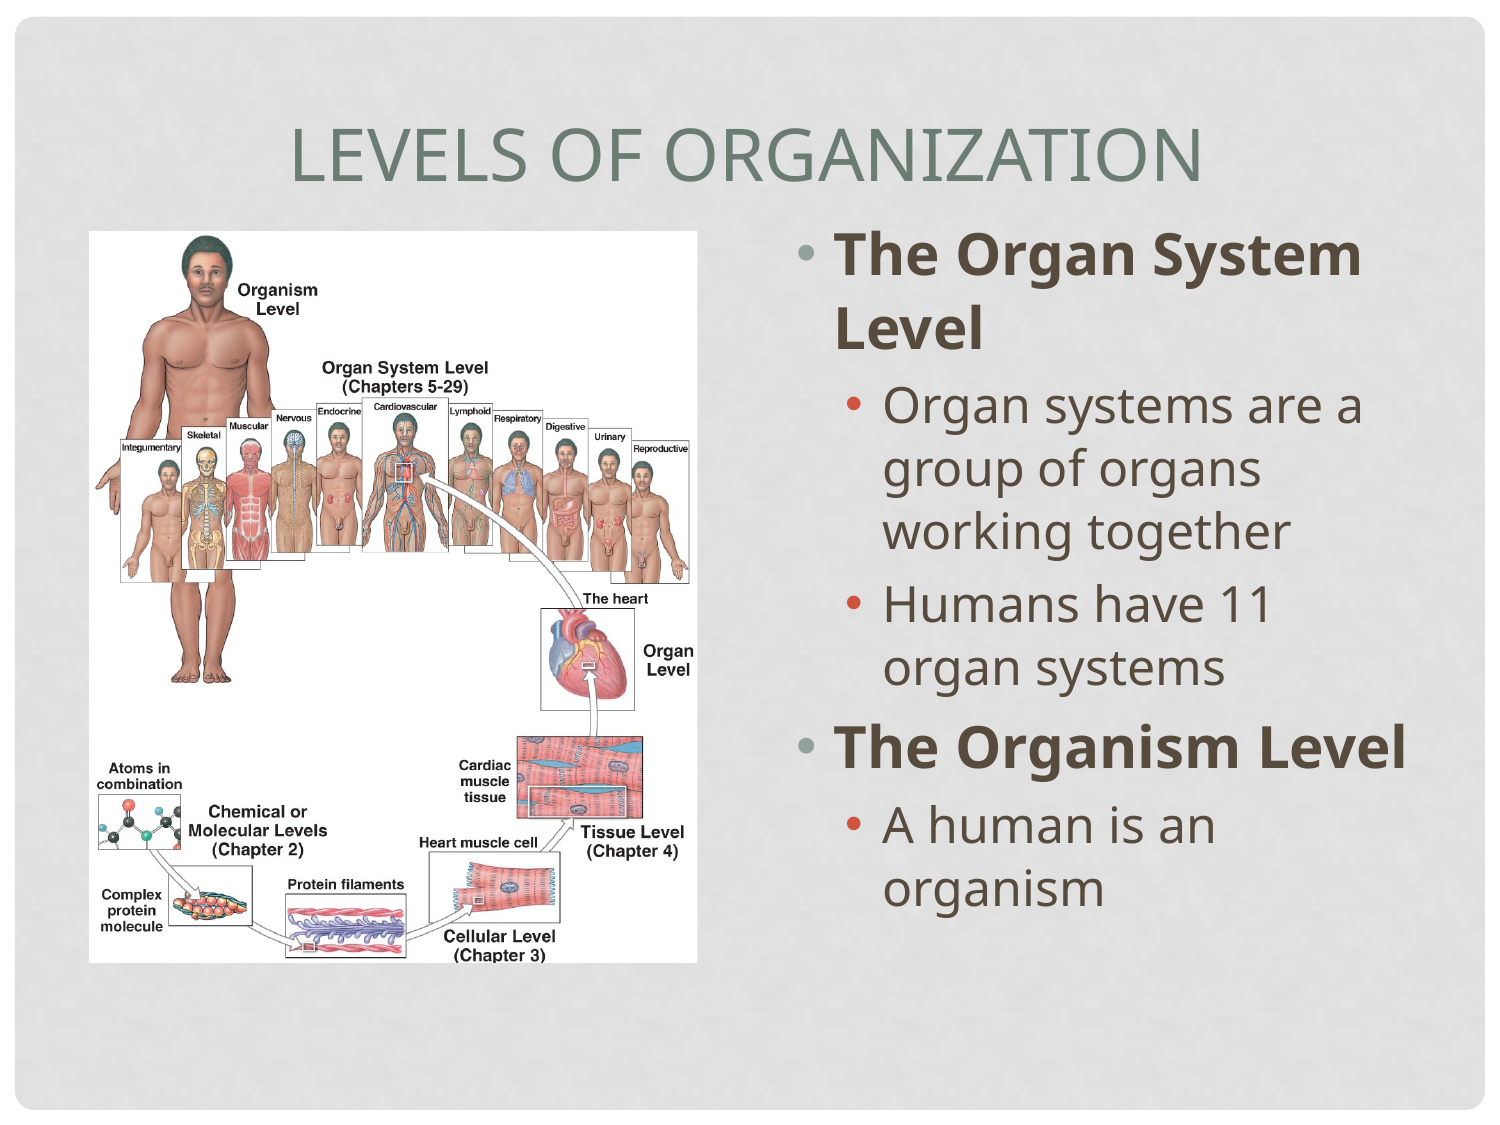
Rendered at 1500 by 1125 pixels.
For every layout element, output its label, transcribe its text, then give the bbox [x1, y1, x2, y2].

picture [88, 230, 698, 963]
list The Organ System Level Organ systems are a group of organs working together Humans have 11 organ systems The Organism Level A human is an organism [762, 206, 1425, 1005]
title Levels of Organization [69, 66, 1425, 238]
